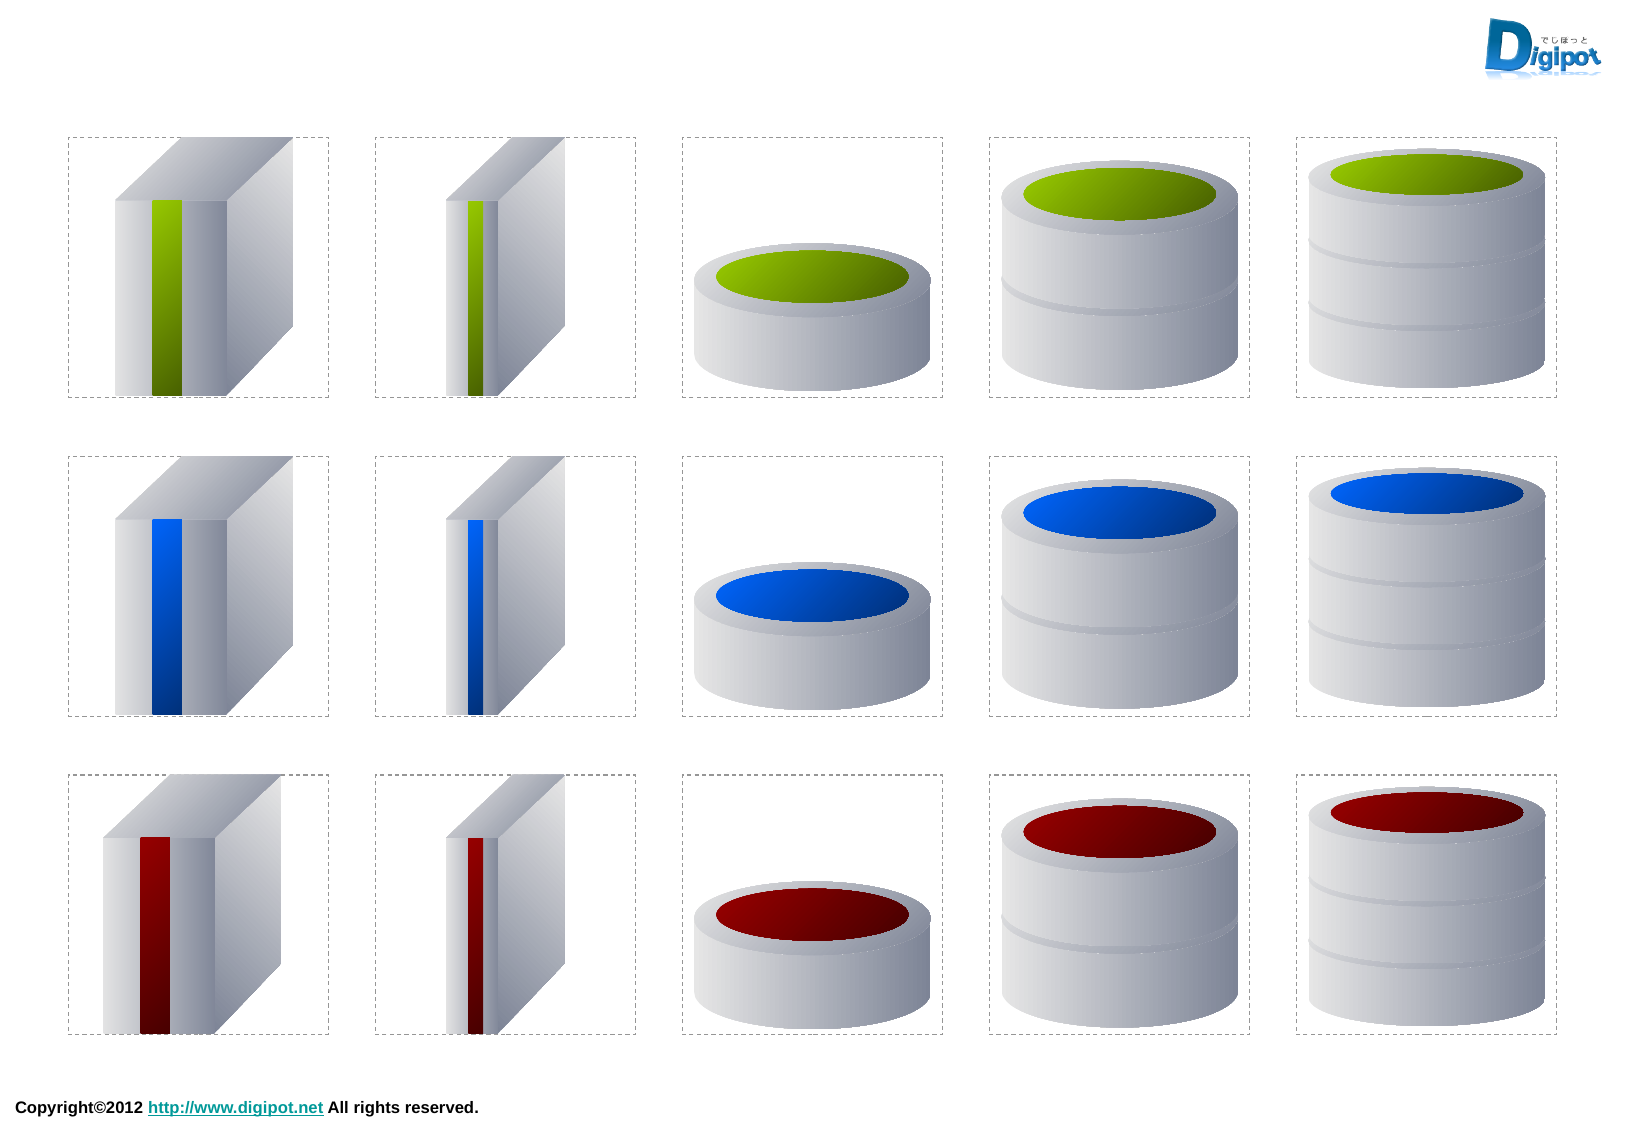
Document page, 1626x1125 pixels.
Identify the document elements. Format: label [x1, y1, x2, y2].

text_box [1308, 467, 1546, 707]
text_box [1001, 798, 1238, 1028]
text_box [1001, 479, 1238, 709]
text_box [1308, 148, 1545, 388]
text_box [694, 243, 931, 392]
text_box [446, 456, 565, 715]
text_box [115, 137, 293, 396]
text_box [694, 881, 931, 1030]
text_box [446, 137, 565, 396]
text_box [103, 774, 281, 1034]
text_box [1001, 160, 1238, 390]
text_box [1308, 786, 1546, 1026]
picture [1485, 18, 1602, 82]
text_box [446, 774, 565, 1034]
text_box [115, 456, 293, 715]
text_box [694, 562, 931, 711]
